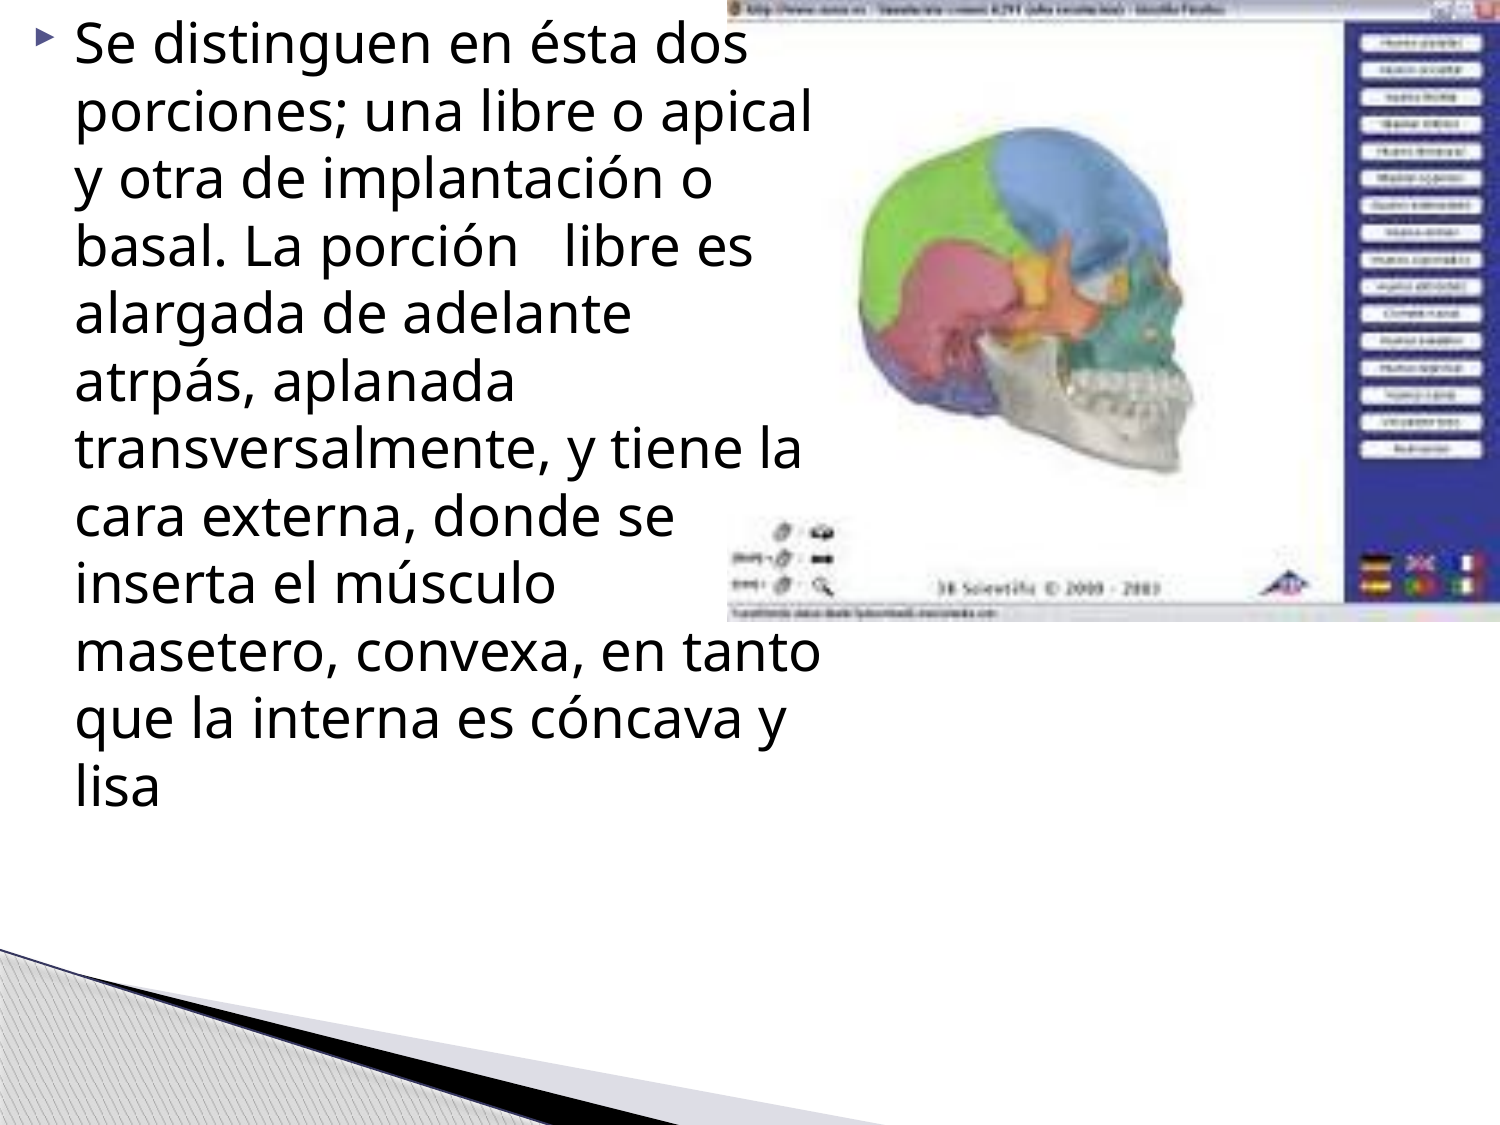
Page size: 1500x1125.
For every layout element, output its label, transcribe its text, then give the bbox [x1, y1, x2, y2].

list Se distinguen en ésta dos porciones; una libre o apical y otra de implantación o basal. La porción libre es alargada de adelante atrpás, aplanada transversalmente, y tiene la cara externa, donde se inserta el músculo masetero, convexa, en tanto que la interna es cóncava y lisa [0, 0, 845, 986]
picture [727, 0, 1500, 622]
